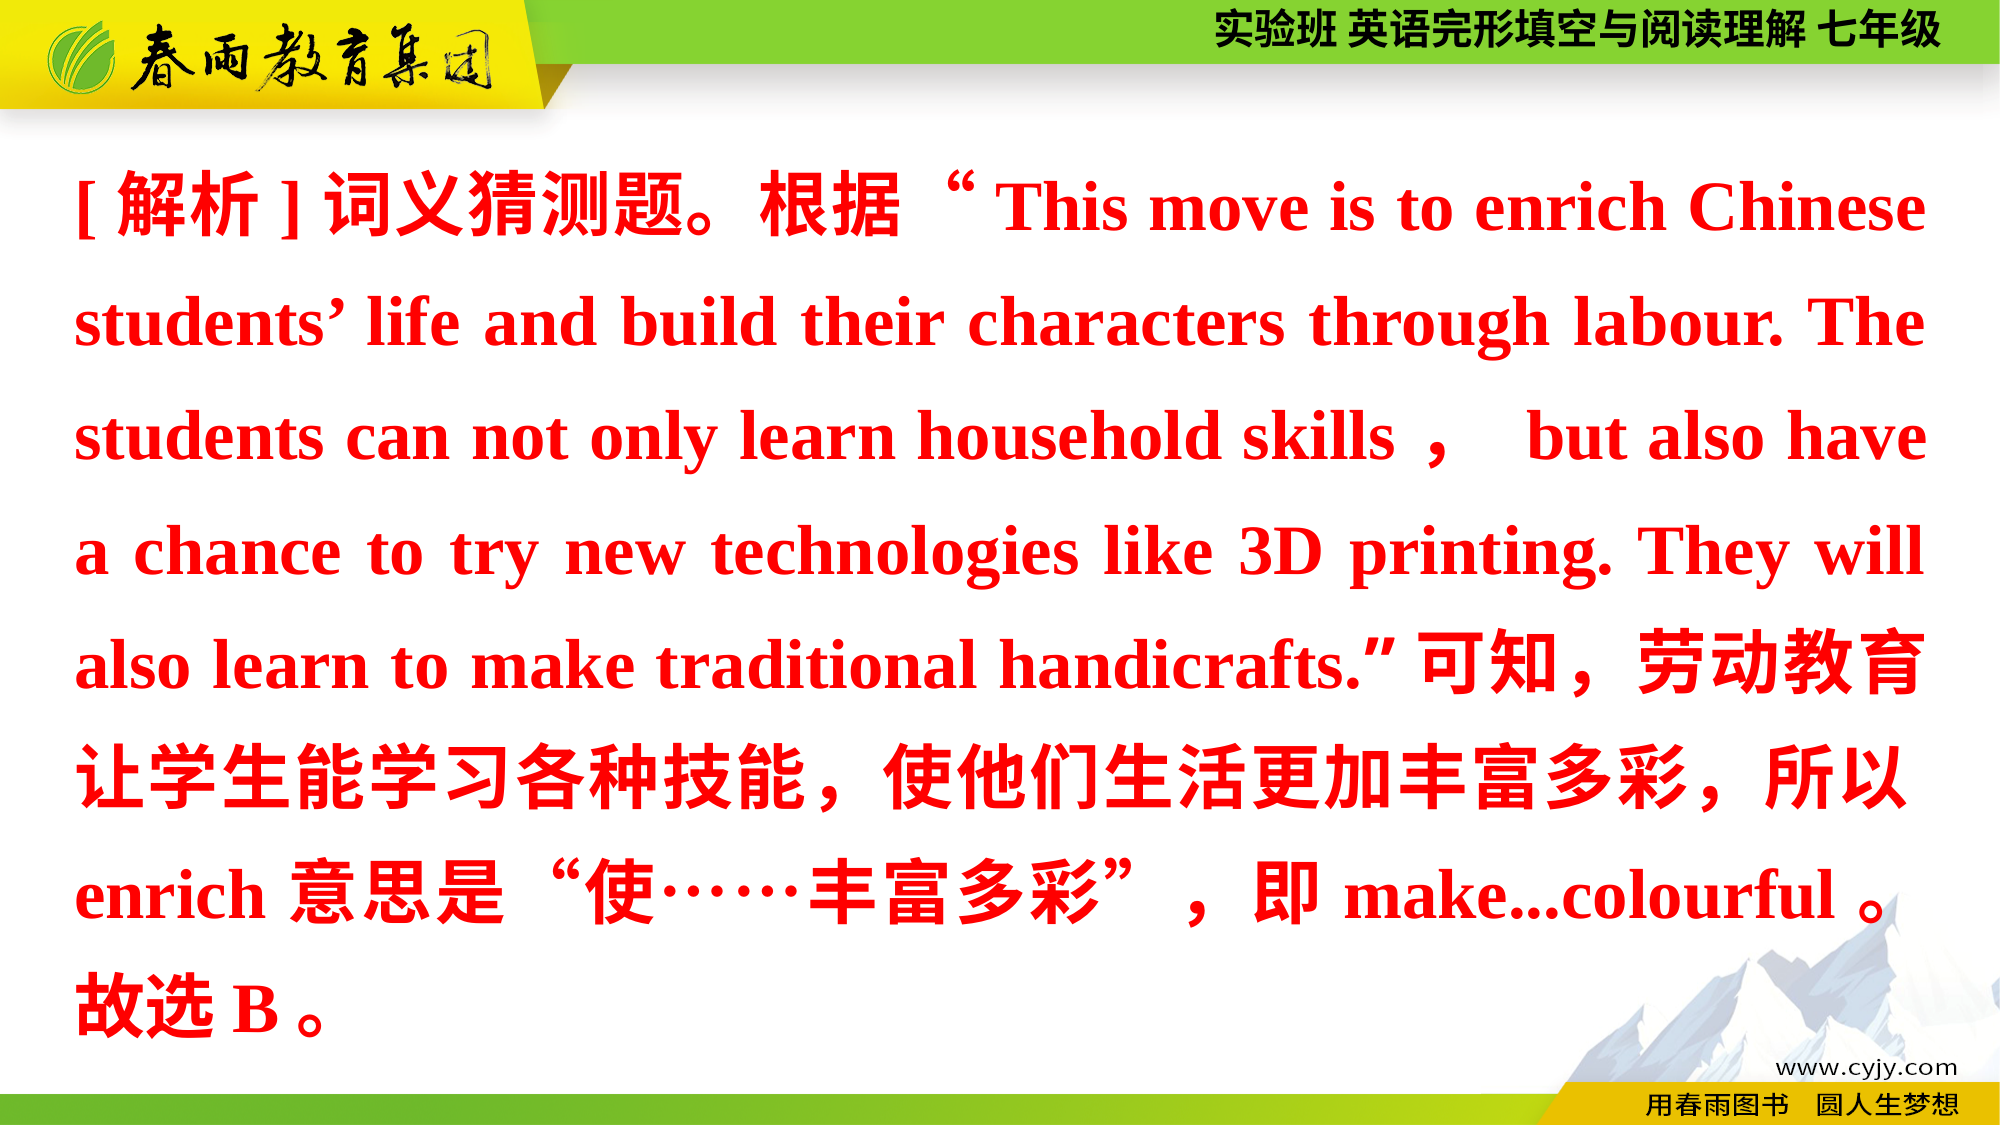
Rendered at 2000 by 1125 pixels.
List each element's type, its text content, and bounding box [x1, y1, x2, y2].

list [解析]词义猜测题。根据“This move is to enrich Chinese students’ life and build their characters through labour. The students can not only learn household skills， but also have a chance to try new technologies like 3D printing. They will also learn to make traditional handicrafts.”可知，劳动教育让学生能学习各种技能，使他们生活更加丰富多彩，所以enrich意思是“使……丰富多彩”，即make...colourful。故选B。 [59, 122, 1944, 1052]
picture [0, 0, 2000, 1125]
